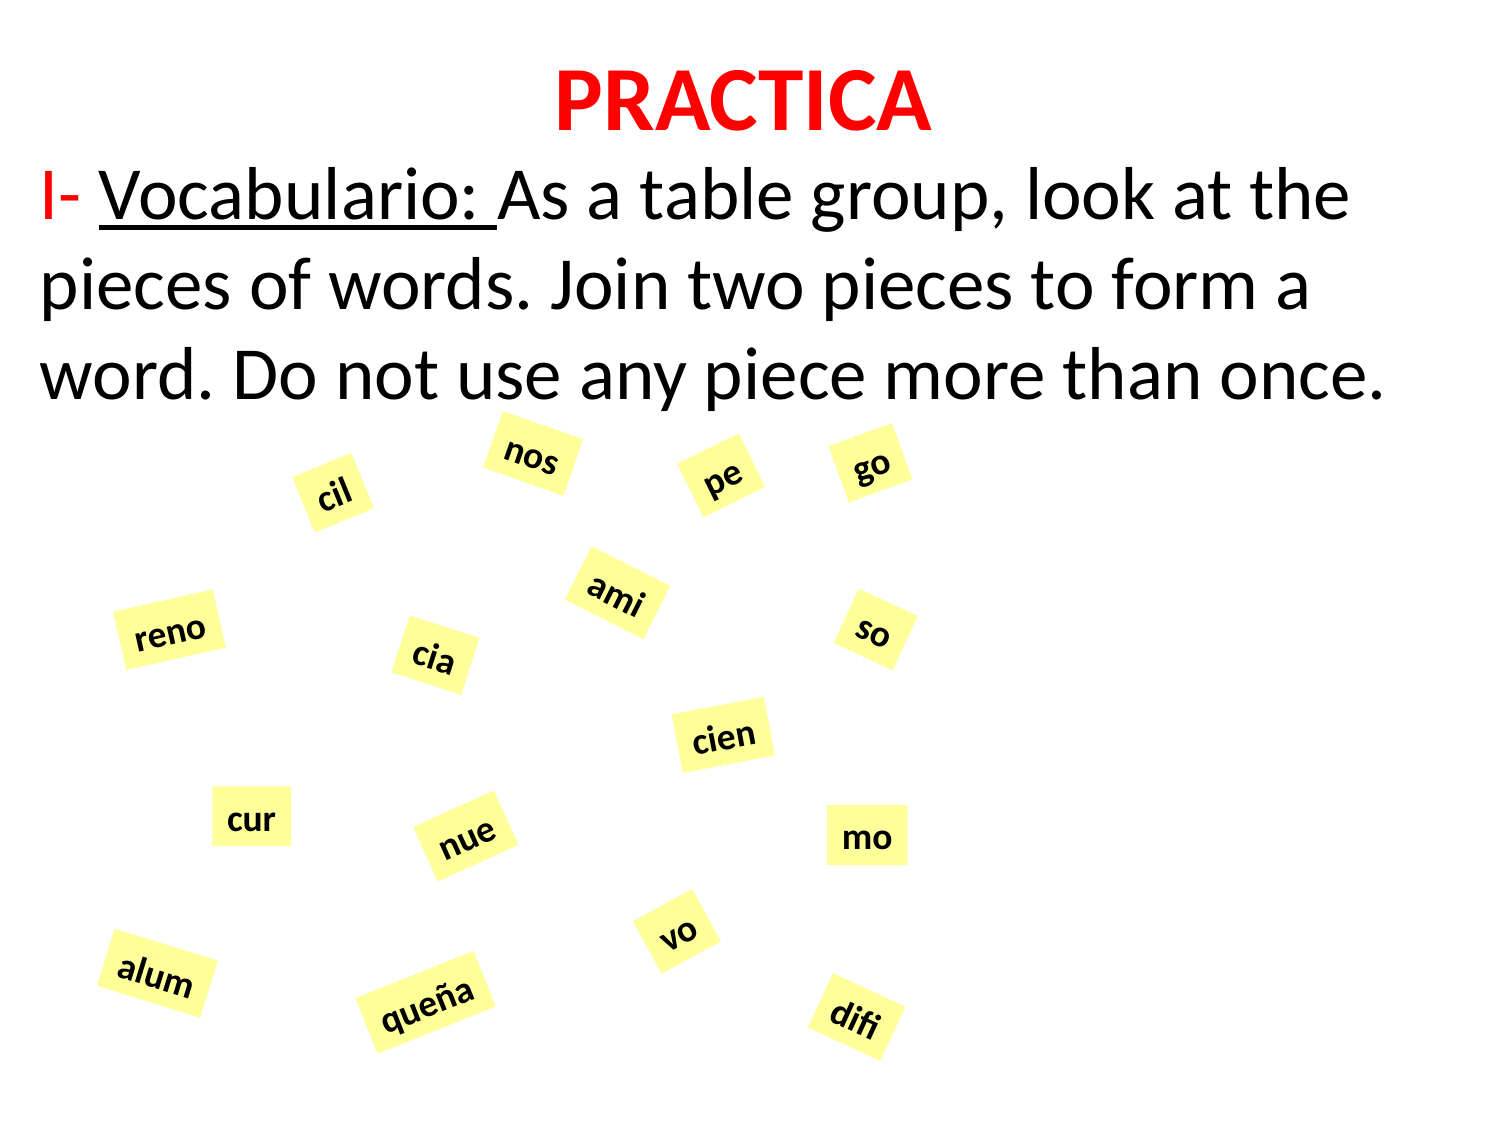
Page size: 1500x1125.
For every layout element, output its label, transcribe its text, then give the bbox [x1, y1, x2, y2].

text_box reno [113, 589, 226, 670]
title PRACTICA [87, 12, 1400, 137]
text_box so [833, 588, 918, 671]
text_box vo [632, 889, 721, 974]
text_box mo [827, 805, 908, 865]
text_box cien [671, 696, 775, 773]
text_box ami [564, 546, 671, 640]
text_box cia [391, 615, 480, 695]
text_box difi [807, 973, 906, 1061]
text_box alum [97, 928, 218, 1018]
text_box pe [677, 433, 766, 518]
text_box queña [355, 951, 496, 1054]
text_box cur [212, 786, 292, 846]
text_box cil [292, 452, 374, 533]
text_box nos [483, 411, 584, 496]
list I- Vocabulario: As a table group, look at the pieces of words. Join two pieces to form a word. Do not use any piece more than once. [24, 137, 1463, 1100]
text_box nue [413, 790, 519, 882]
text_box go [828, 423, 913, 503]
